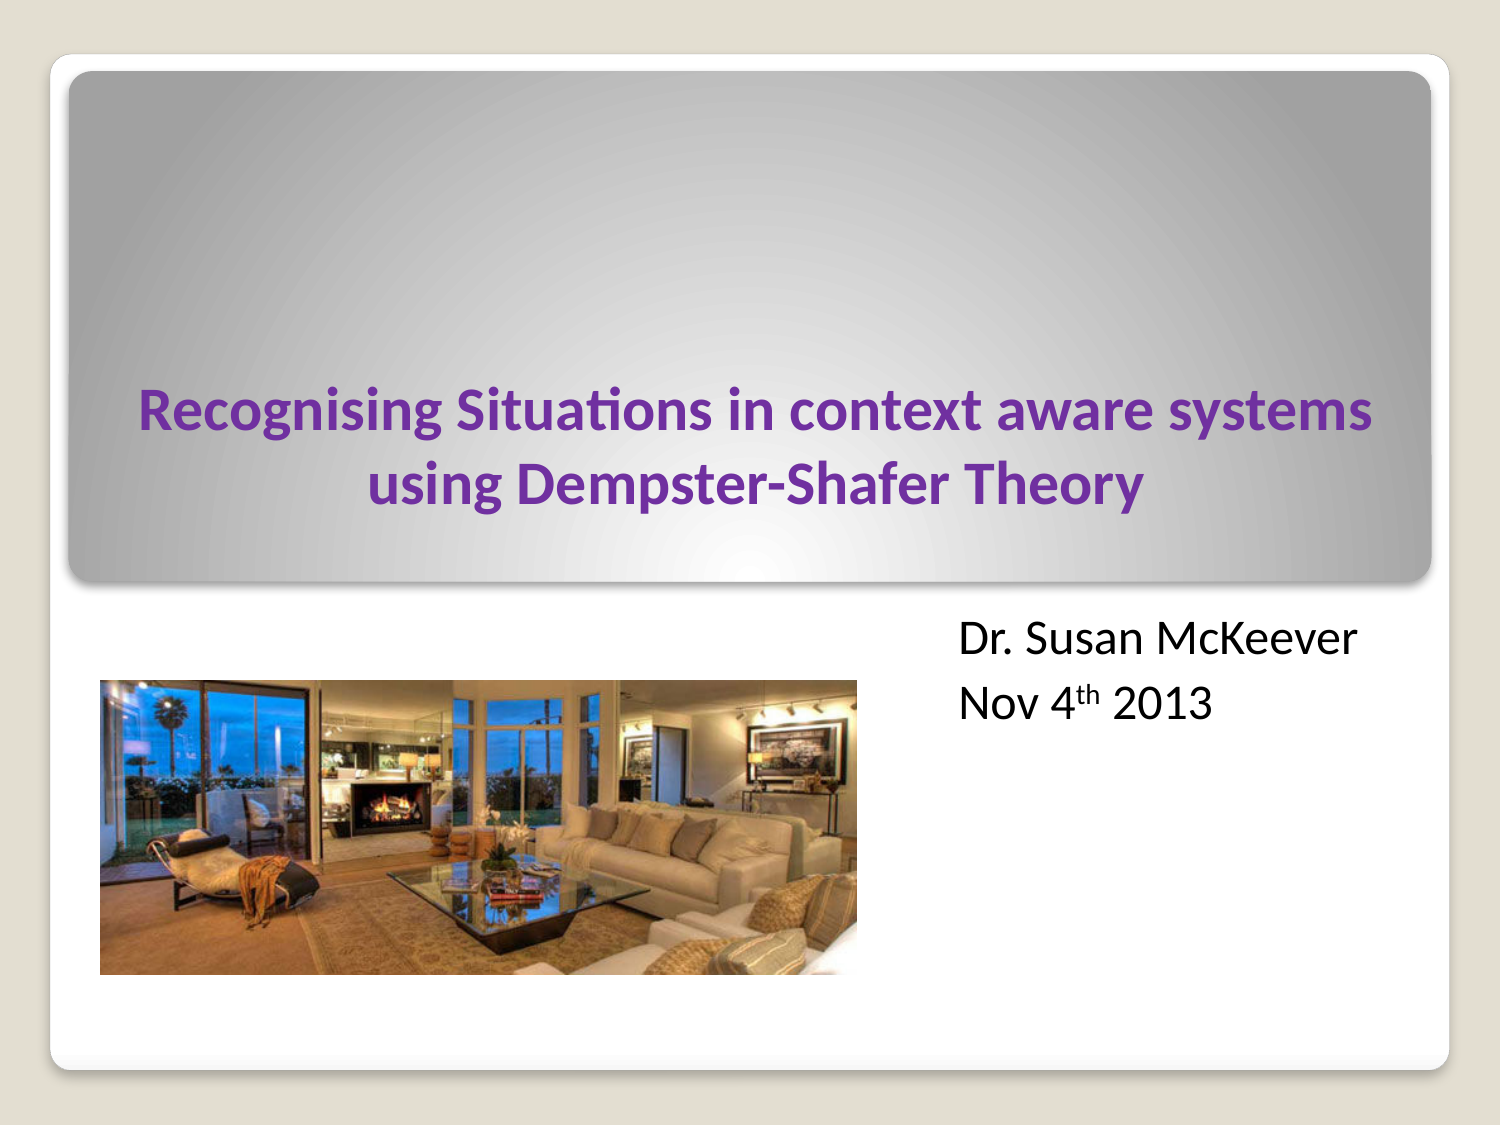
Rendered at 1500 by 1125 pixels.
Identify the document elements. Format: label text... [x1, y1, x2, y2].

picture [100, 680, 857, 975]
subtitle Dr. Susan McKeever Nov 4th 2013 [868, 604, 1395, 988]
title Recognising Situations in context aware systems using Dempster-Shafer Theory [118, 298, 1394, 599]
